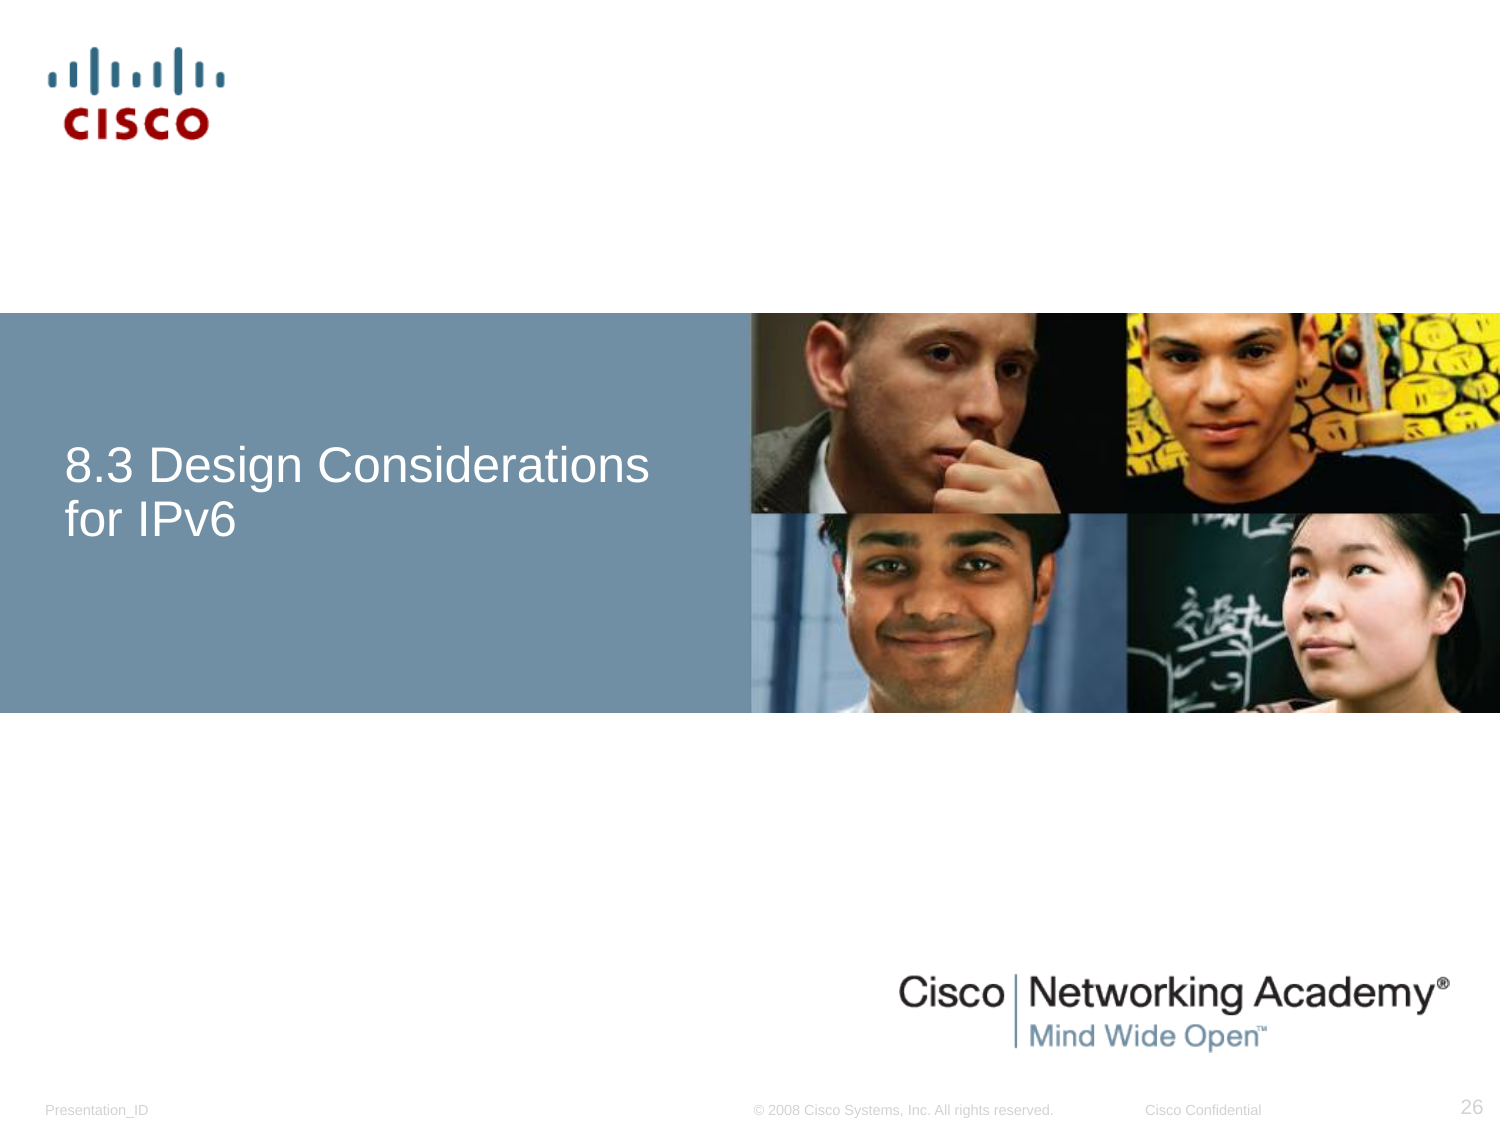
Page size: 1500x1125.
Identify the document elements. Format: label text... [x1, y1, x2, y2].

picture [899, 974, 1450, 1053]
picture [40, 19, 233, 168]
picture [0, 313, 1500, 713]
title 8.3 Design Considerations for IPv6 [51, 371, 684, 615]
